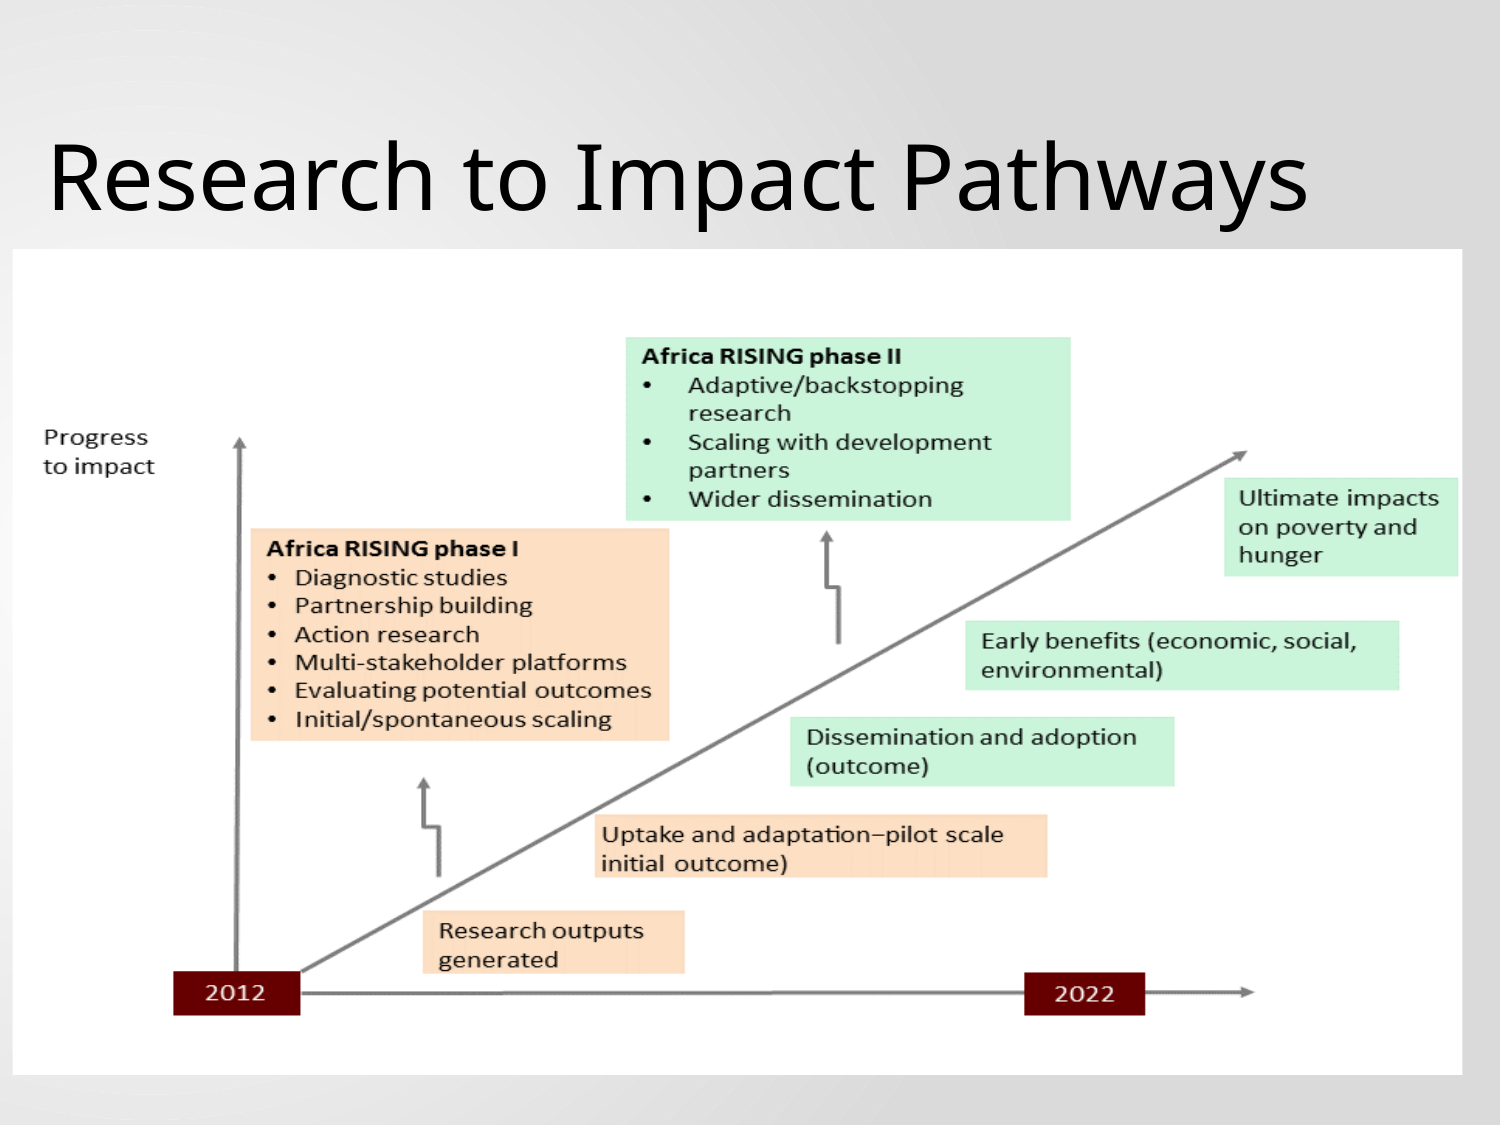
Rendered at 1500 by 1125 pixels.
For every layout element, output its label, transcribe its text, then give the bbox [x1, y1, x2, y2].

list Research to Impact Pathways [12, 111, 1463, 245]
picture [11, 249, 1463, 1076]
